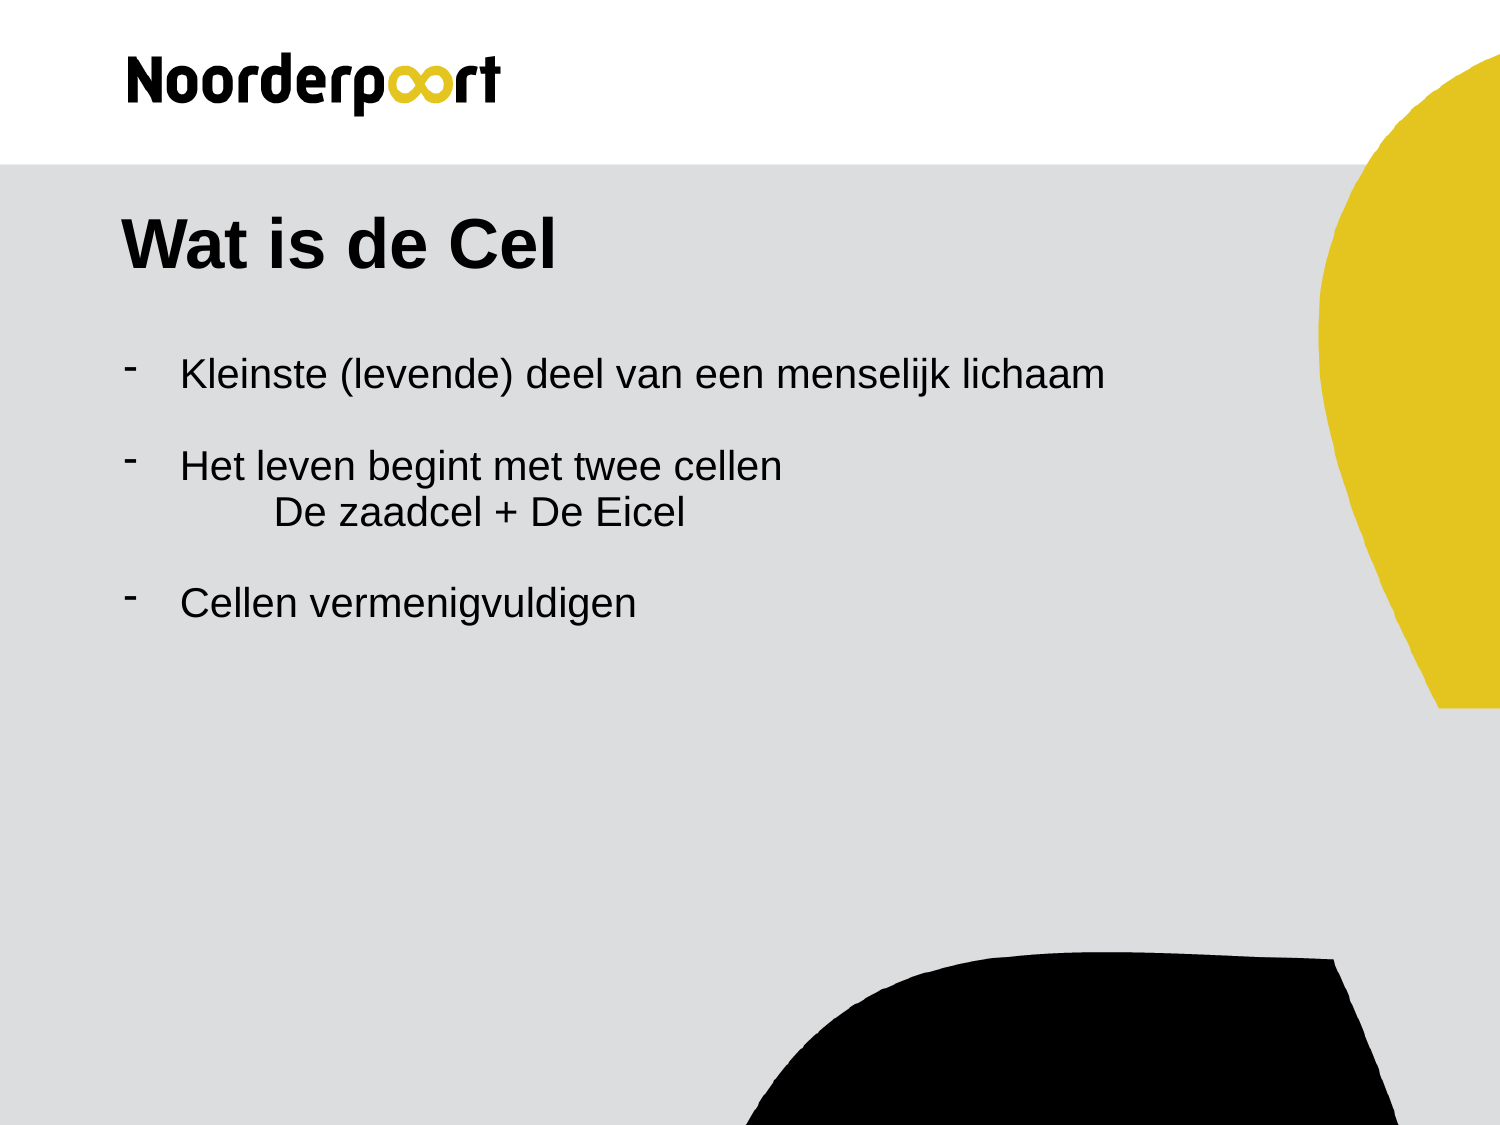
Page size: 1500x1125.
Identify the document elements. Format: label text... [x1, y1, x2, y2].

picture [0, 0, 1500, 1125]
list Kleinste (levende) deel van een menselijk lichaam Het leven begint met twee cellen De zaadcel + De Eicel Cellen vermenigvuldigen [108, 343, 1292, 927]
title Wat is de Cel [106, 187, 1290, 294]
